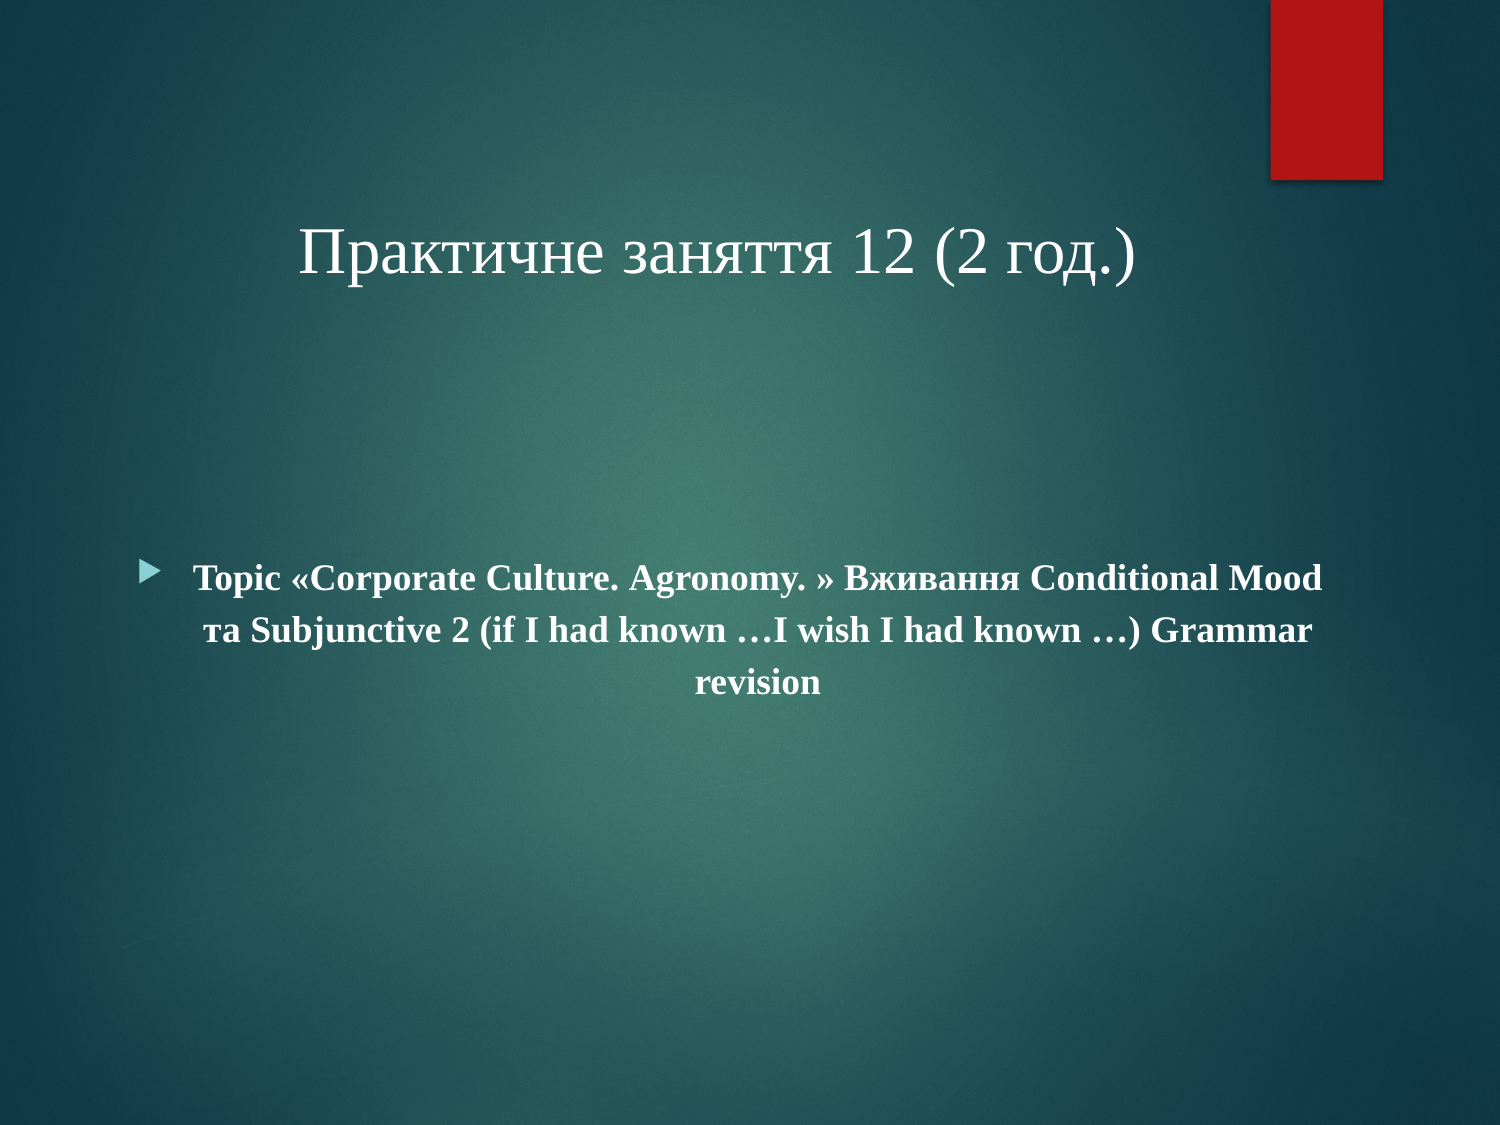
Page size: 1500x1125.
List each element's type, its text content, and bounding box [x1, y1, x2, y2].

title Практичне заняття 12 (2 год.) [105, 187, 1331, 375]
list Topic «Corporate Culture. Agronomy. » Вживання Conditional Mood та Subjunctive 2 (if I had known …I wish I had known …) Grammar revision [117, 539, 1343, 886]
